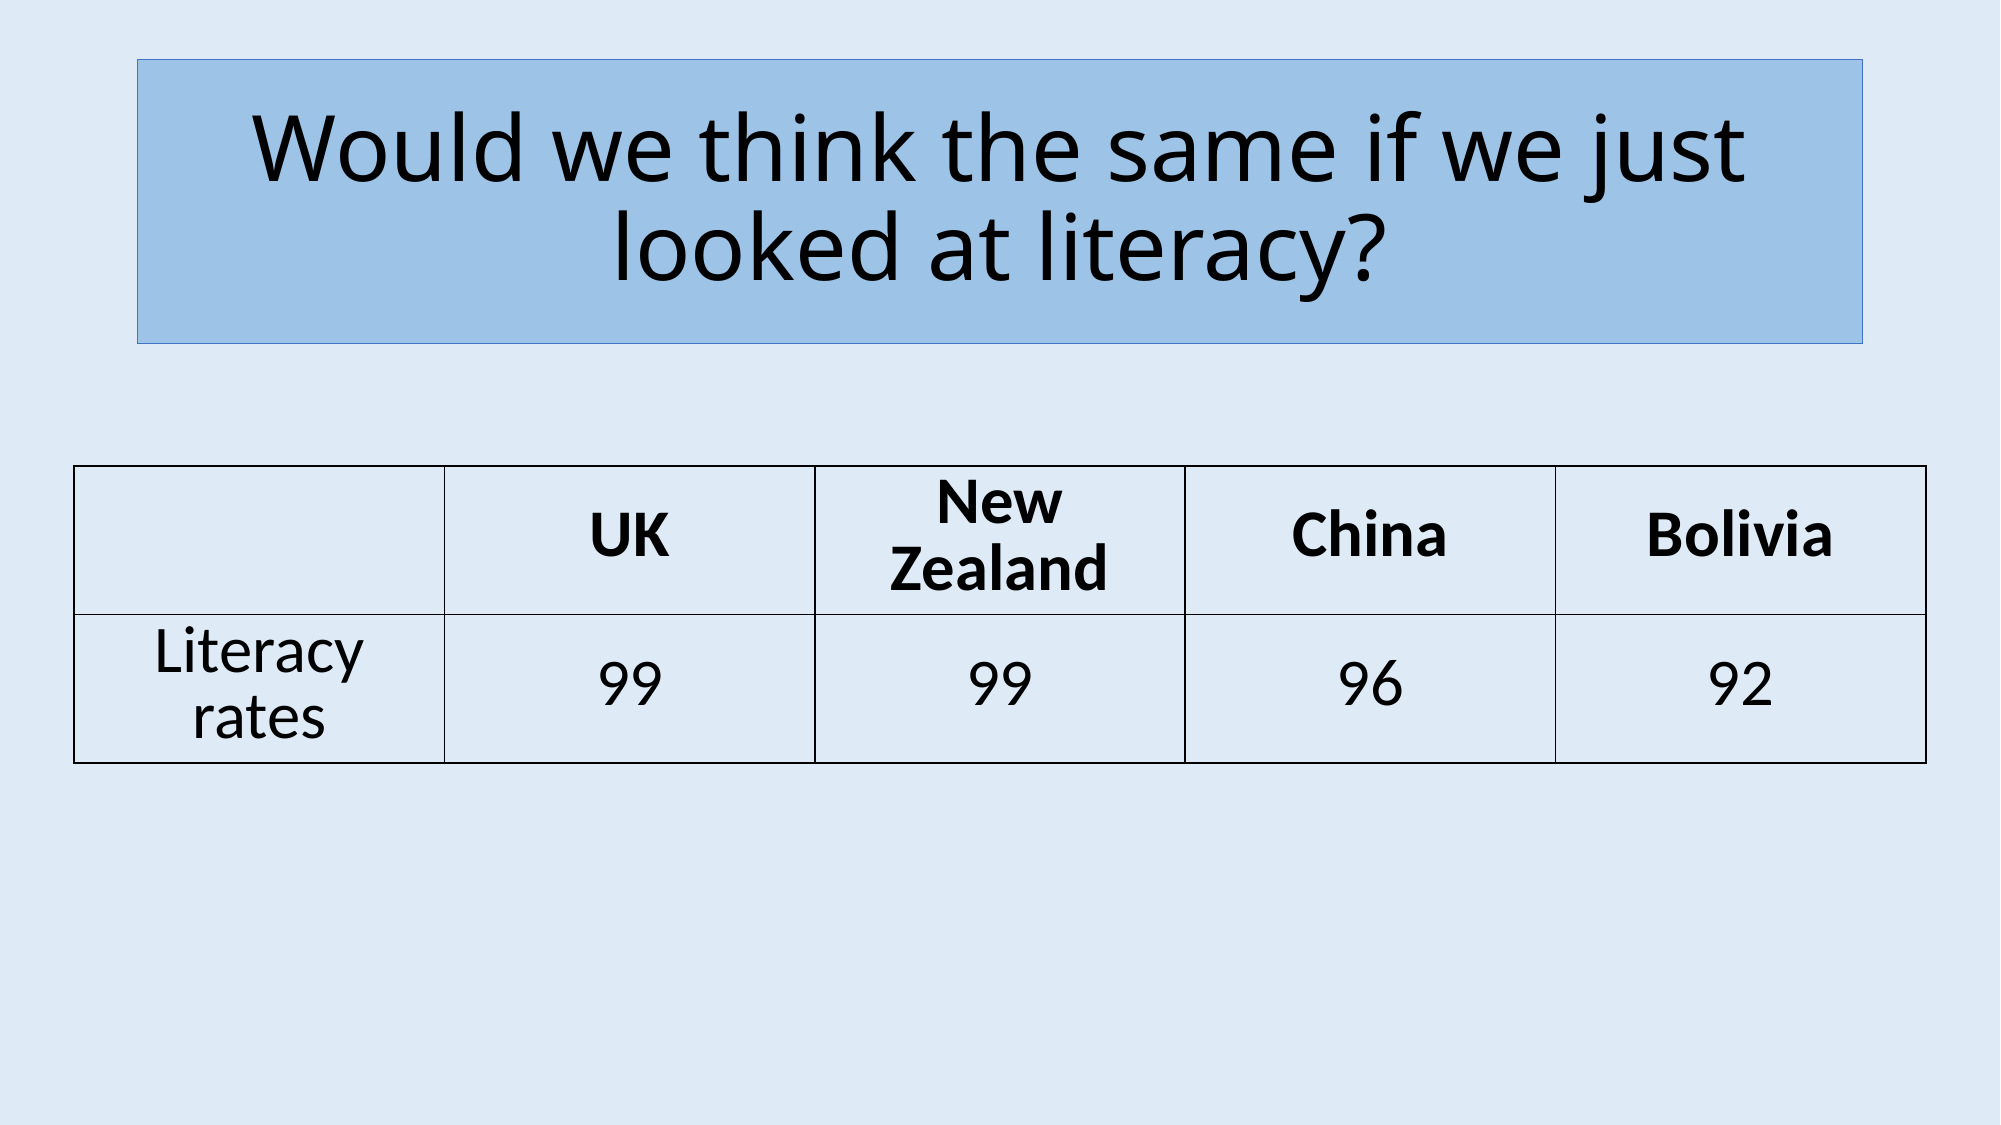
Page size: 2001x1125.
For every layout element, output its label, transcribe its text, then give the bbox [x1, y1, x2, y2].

table_header Bolivia [1556, 467, 1925, 614]
table_header [75, 467, 444, 614]
table_cell Literacy rates [75, 615, 444, 762]
table_header UK [445, 467, 814, 614]
title Would we think the same if we just looked at literacy? [137, 59, 1863, 344]
table_cell 99 [445, 615, 814, 762]
table_header New Zealand [816, 467, 1184, 614]
table_header China [1186, 467, 1555, 614]
table_cell 99 [816, 615, 1184, 762]
table_cell 96 [1186, 615, 1555, 762]
table_cell 92 [1556, 615, 1925, 762]
